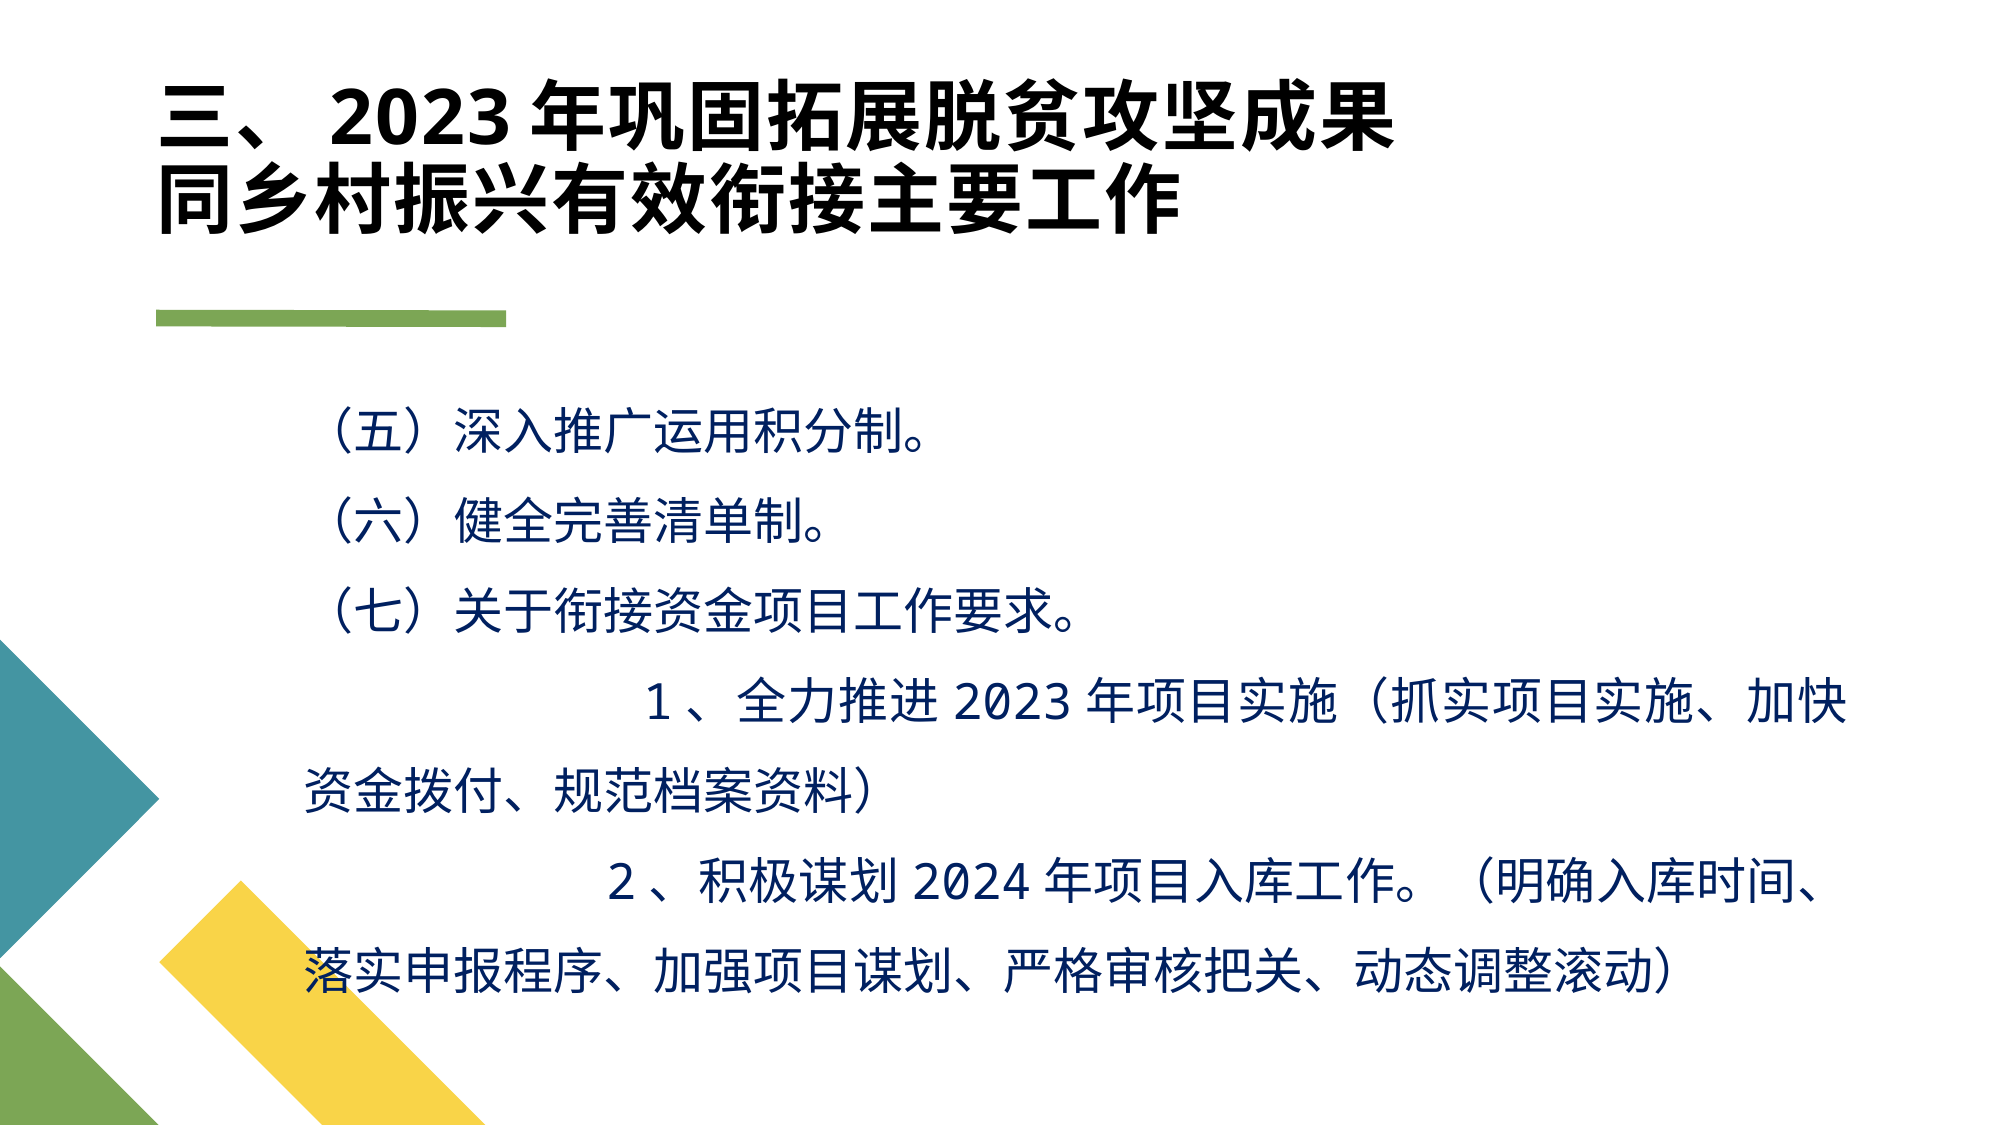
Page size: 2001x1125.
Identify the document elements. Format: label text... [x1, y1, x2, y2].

text_box （五）深入推广运用积分制。 （六）健全完善清单制。 （七）关于衔接资金项目工作要求。 1、全力推进2023年项目实施（抓实项目实施、加快资金拨付、规范档案资料） 2、积极谋划2024年项目入库工作。（明确入库时间、落实申报程序、加强项目谋划、严格审核把关、动态调整滚动） [288, 362, 1862, 1007]
title 三、2023年巩固拓展脱贫攻坚成果 同乡村振兴有效衔接主要工作 [156, 76, 1718, 245]
